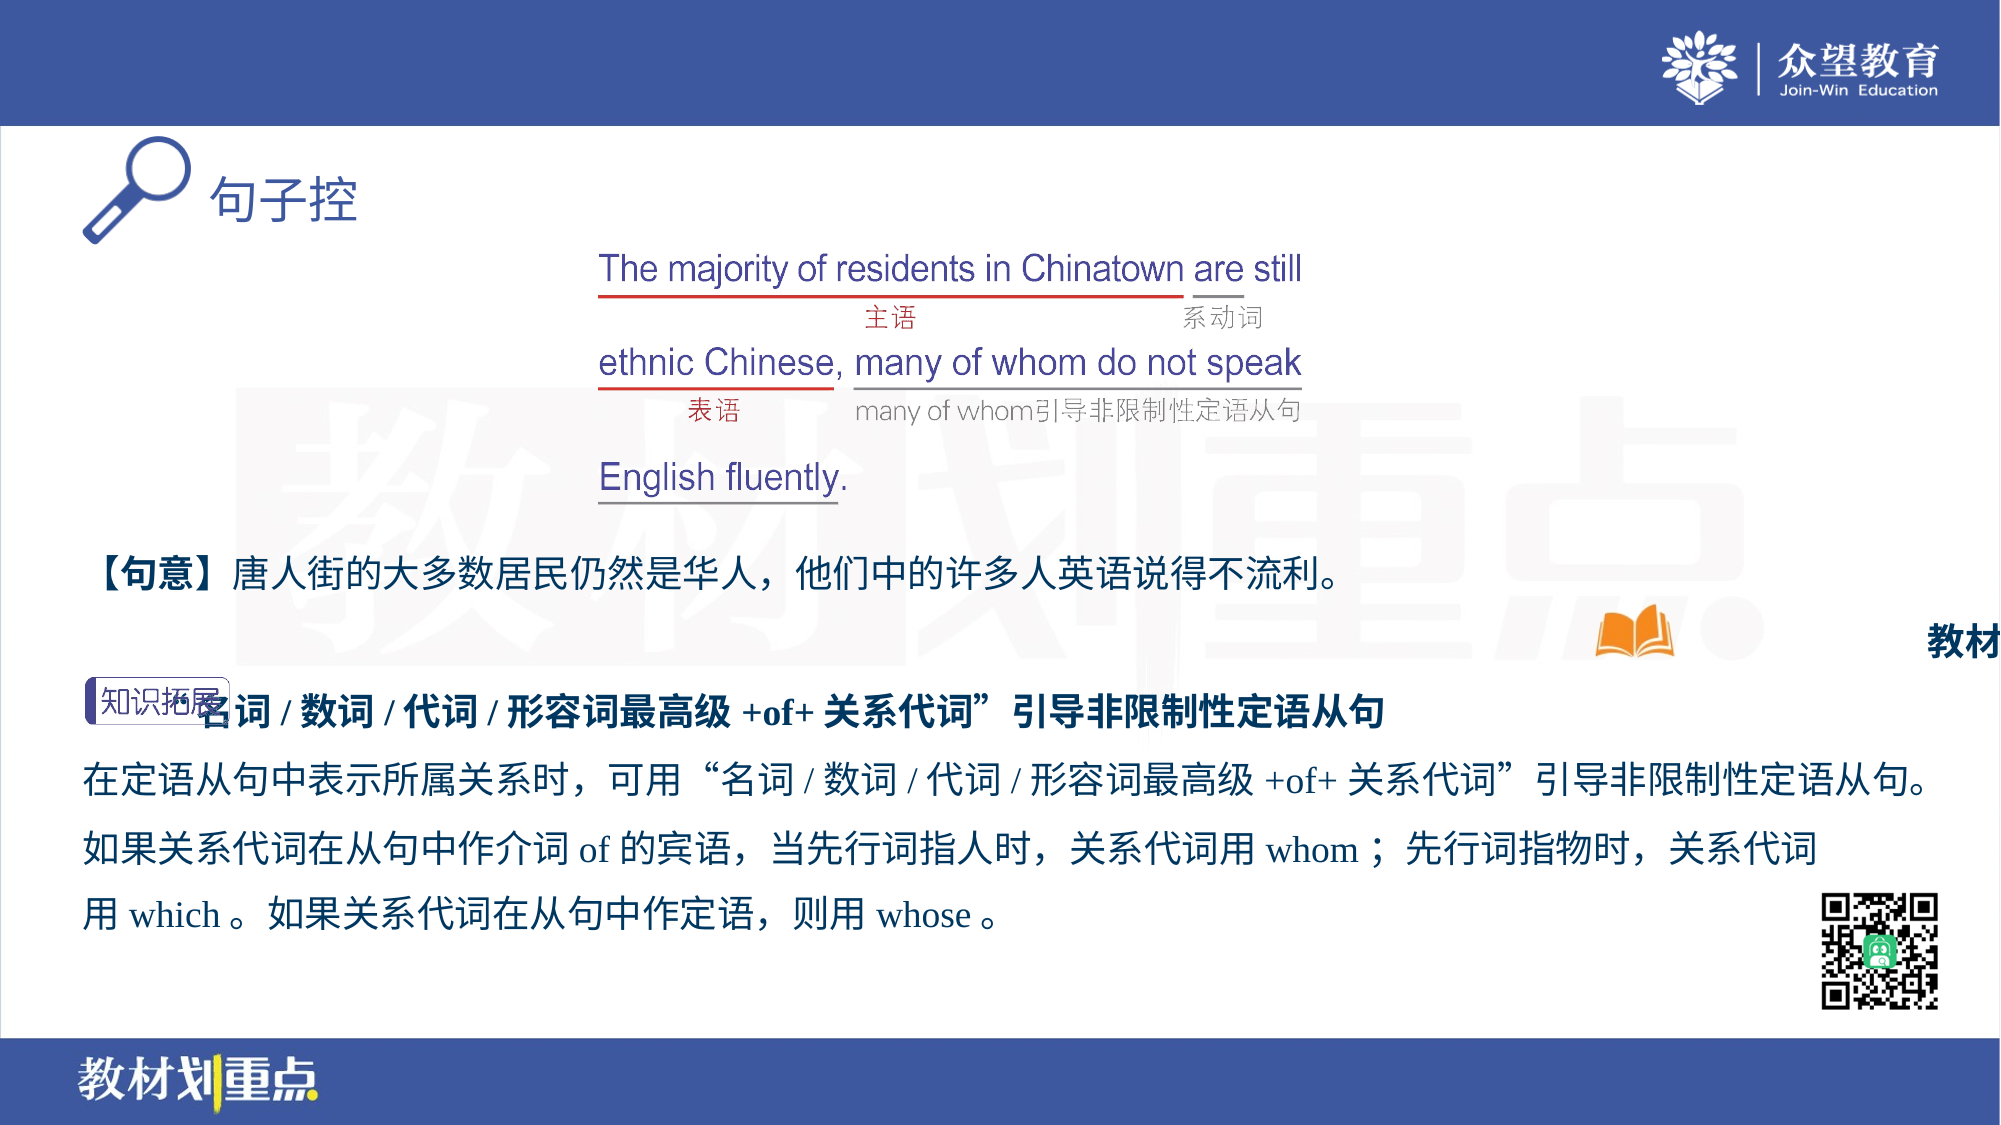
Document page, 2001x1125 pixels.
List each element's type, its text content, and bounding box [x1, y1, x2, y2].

picture [0, 0, 2000, 1125]
text_box 【句意】唐人街的大多数居民仍然是华人，他们中的许多人英语说得不流利。 教材P32 “名词/数词/代词/形容词最高级+of+关系代词”引导非限制性定语从句 在定语从句中表示所属关系时，可用“名词/数词/代词/形容词最高级+of+关系代词”引导非限制性定语从句。 如果关系代词在从句中作介词of的宾语，当先行词指人时，关系代词用whom；先行词指物时，关系代词 用which。如果关系代词在从句中作定语，则用whose。 [82, 526, 1817, 929]
